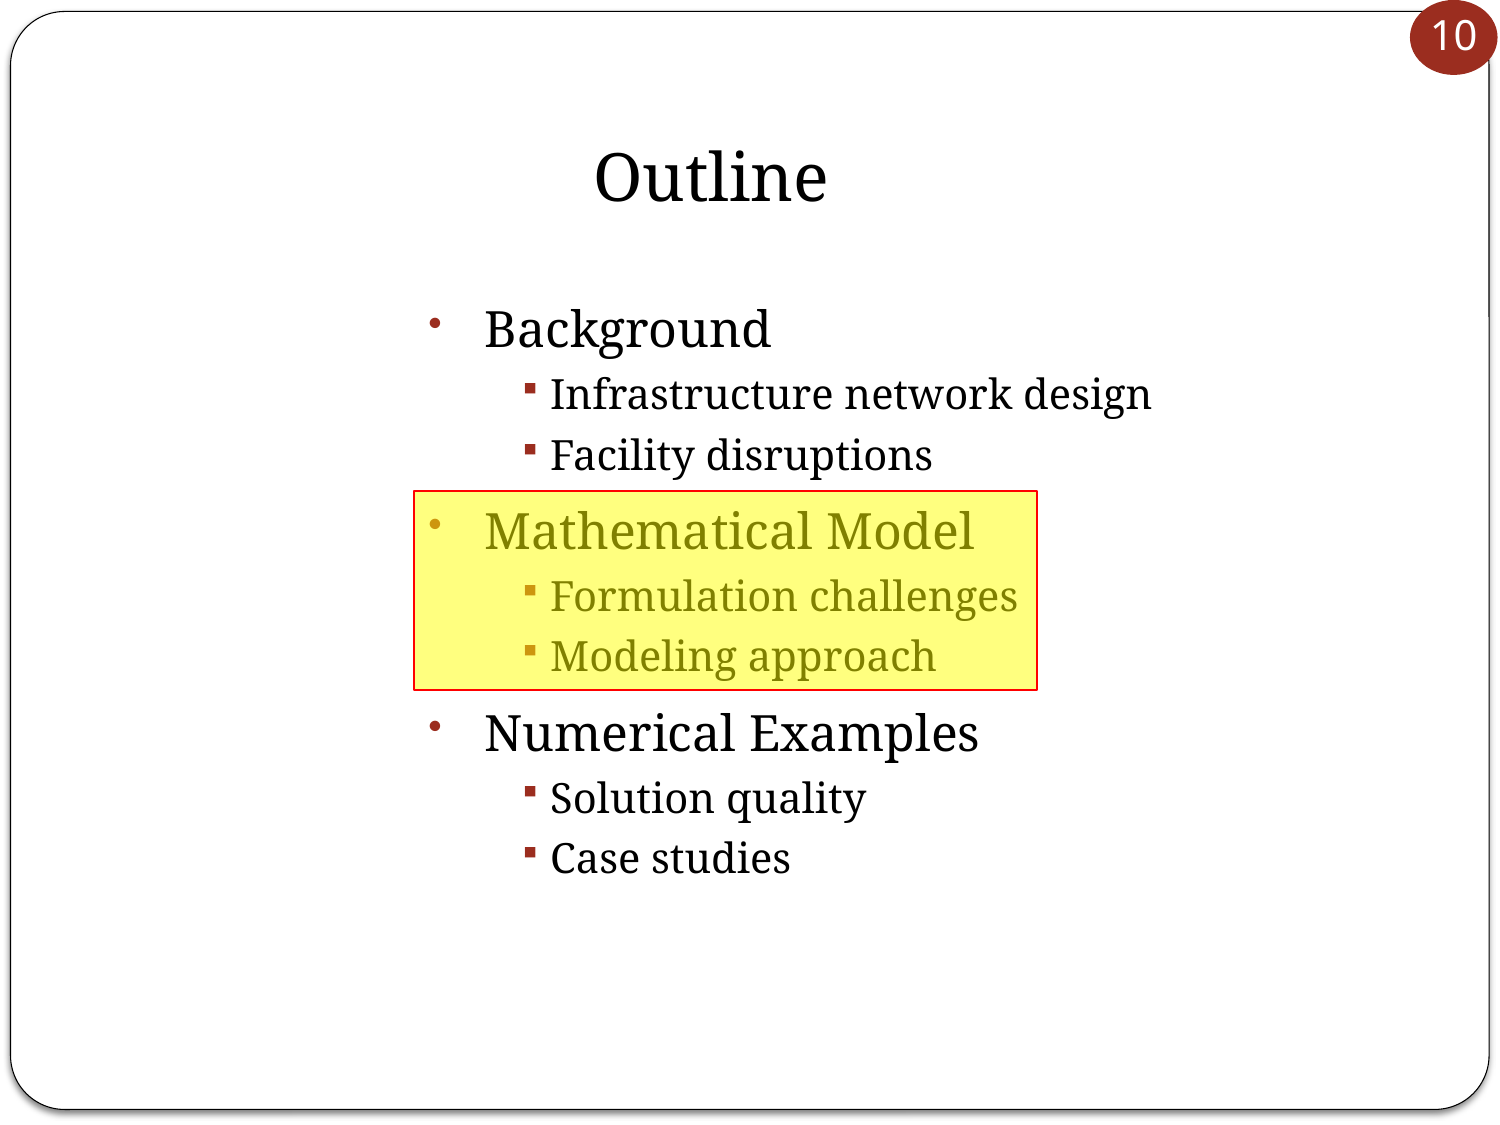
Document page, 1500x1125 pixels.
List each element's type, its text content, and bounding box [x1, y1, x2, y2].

title Outline [73, 101, 1349, 230]
text_box Background Infrastructure network design Facility disruptions Mathematical Model Formulation challenges Modeling approach Numerical Examples Solution quality Case studies [413, 290, 1258, 1015]
text_box [413, 490, 1038, 691]
